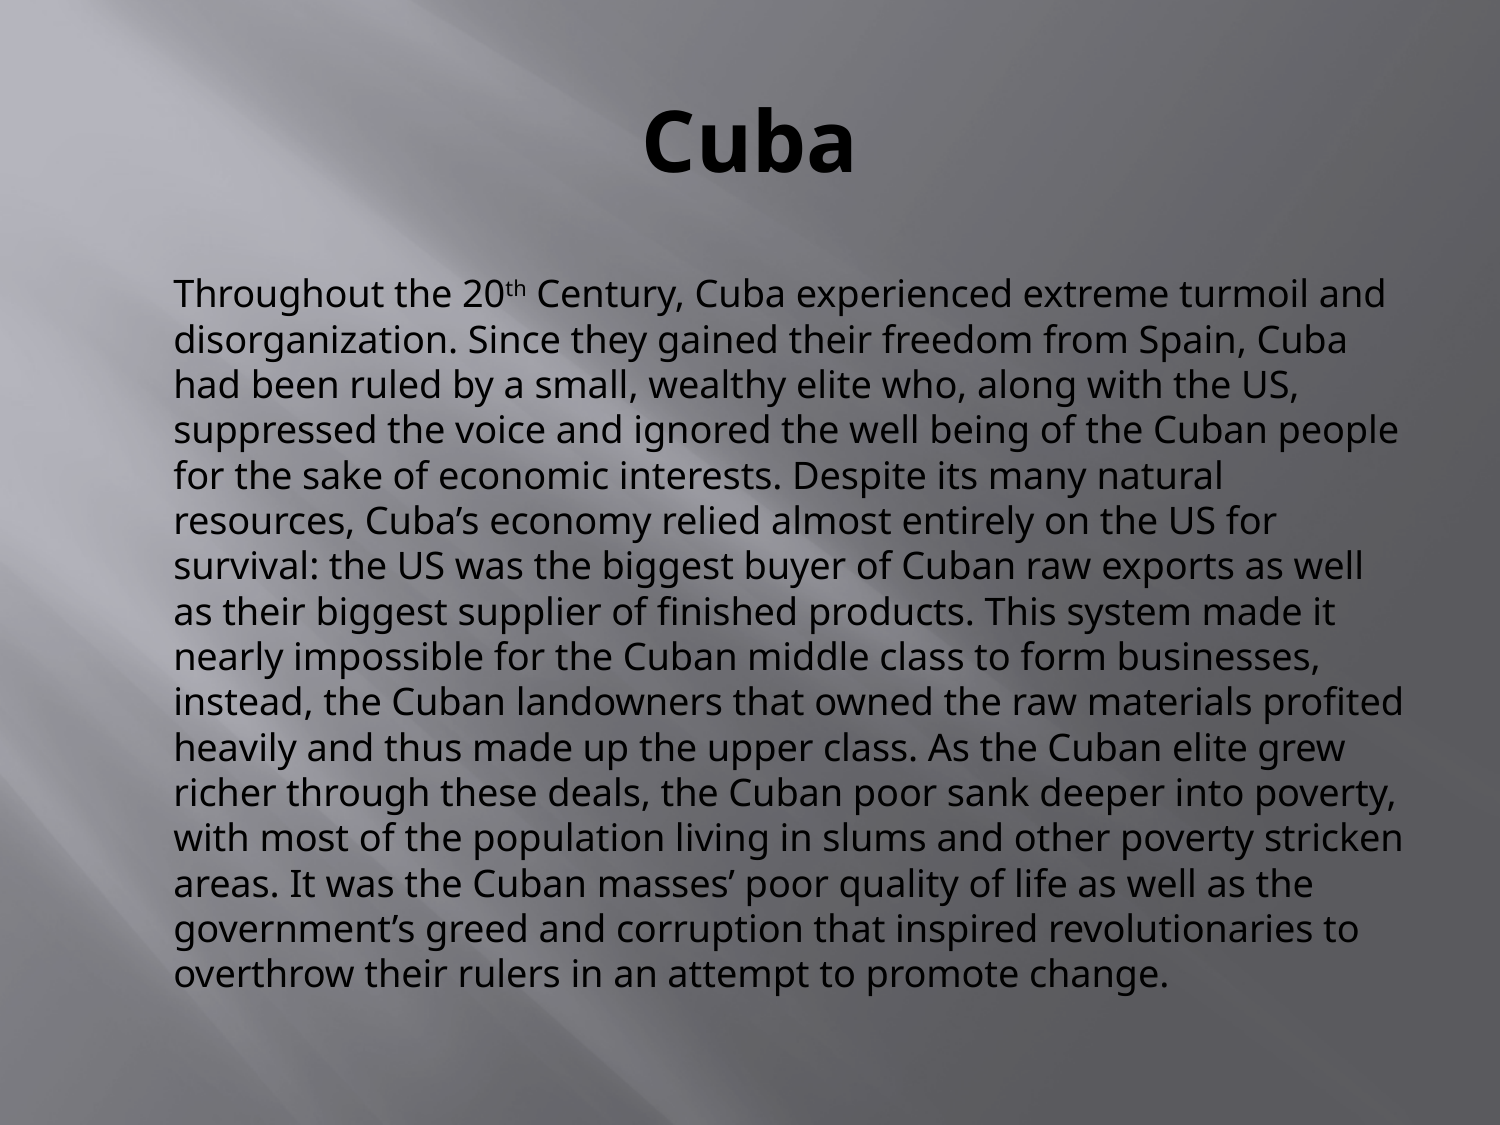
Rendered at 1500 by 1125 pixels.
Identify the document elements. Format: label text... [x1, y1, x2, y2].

title Cuba [75, 45, 1425, 233]
list Throughout the 20th Century, Cuba experienced extreme turmoil and disorganization. Since they gained their freedom from Spain, Cuba had been ruled by a small, wealthy elite who, along with the US, suppressed the voice and ignored the well being of the Cuban people for the sake of economic interests. Despite its many natural resources, Cuba’s economy relied almost entirely on the US for survival: the US was the biggest buyer of Cuban raw exports as well as their biggest supplier of finished products. This system made it nearly impossible for the Cuban middle class to form businesses, instead, the Cuban landowners that owned the raw materials profited heavily and thus made up the upper class. As the Cuban elite grew richer through these deals, the Cuban poor sank deeper into poverty, with most of the population living in slums and other poverty stricken areas. It was the Cuban masses’ poor quality of life as well as the government’s greed and corruption that inspired revolutionaries to overthrow their rulers in an attempt to promote change. [75, 262, 1425, 1035]
